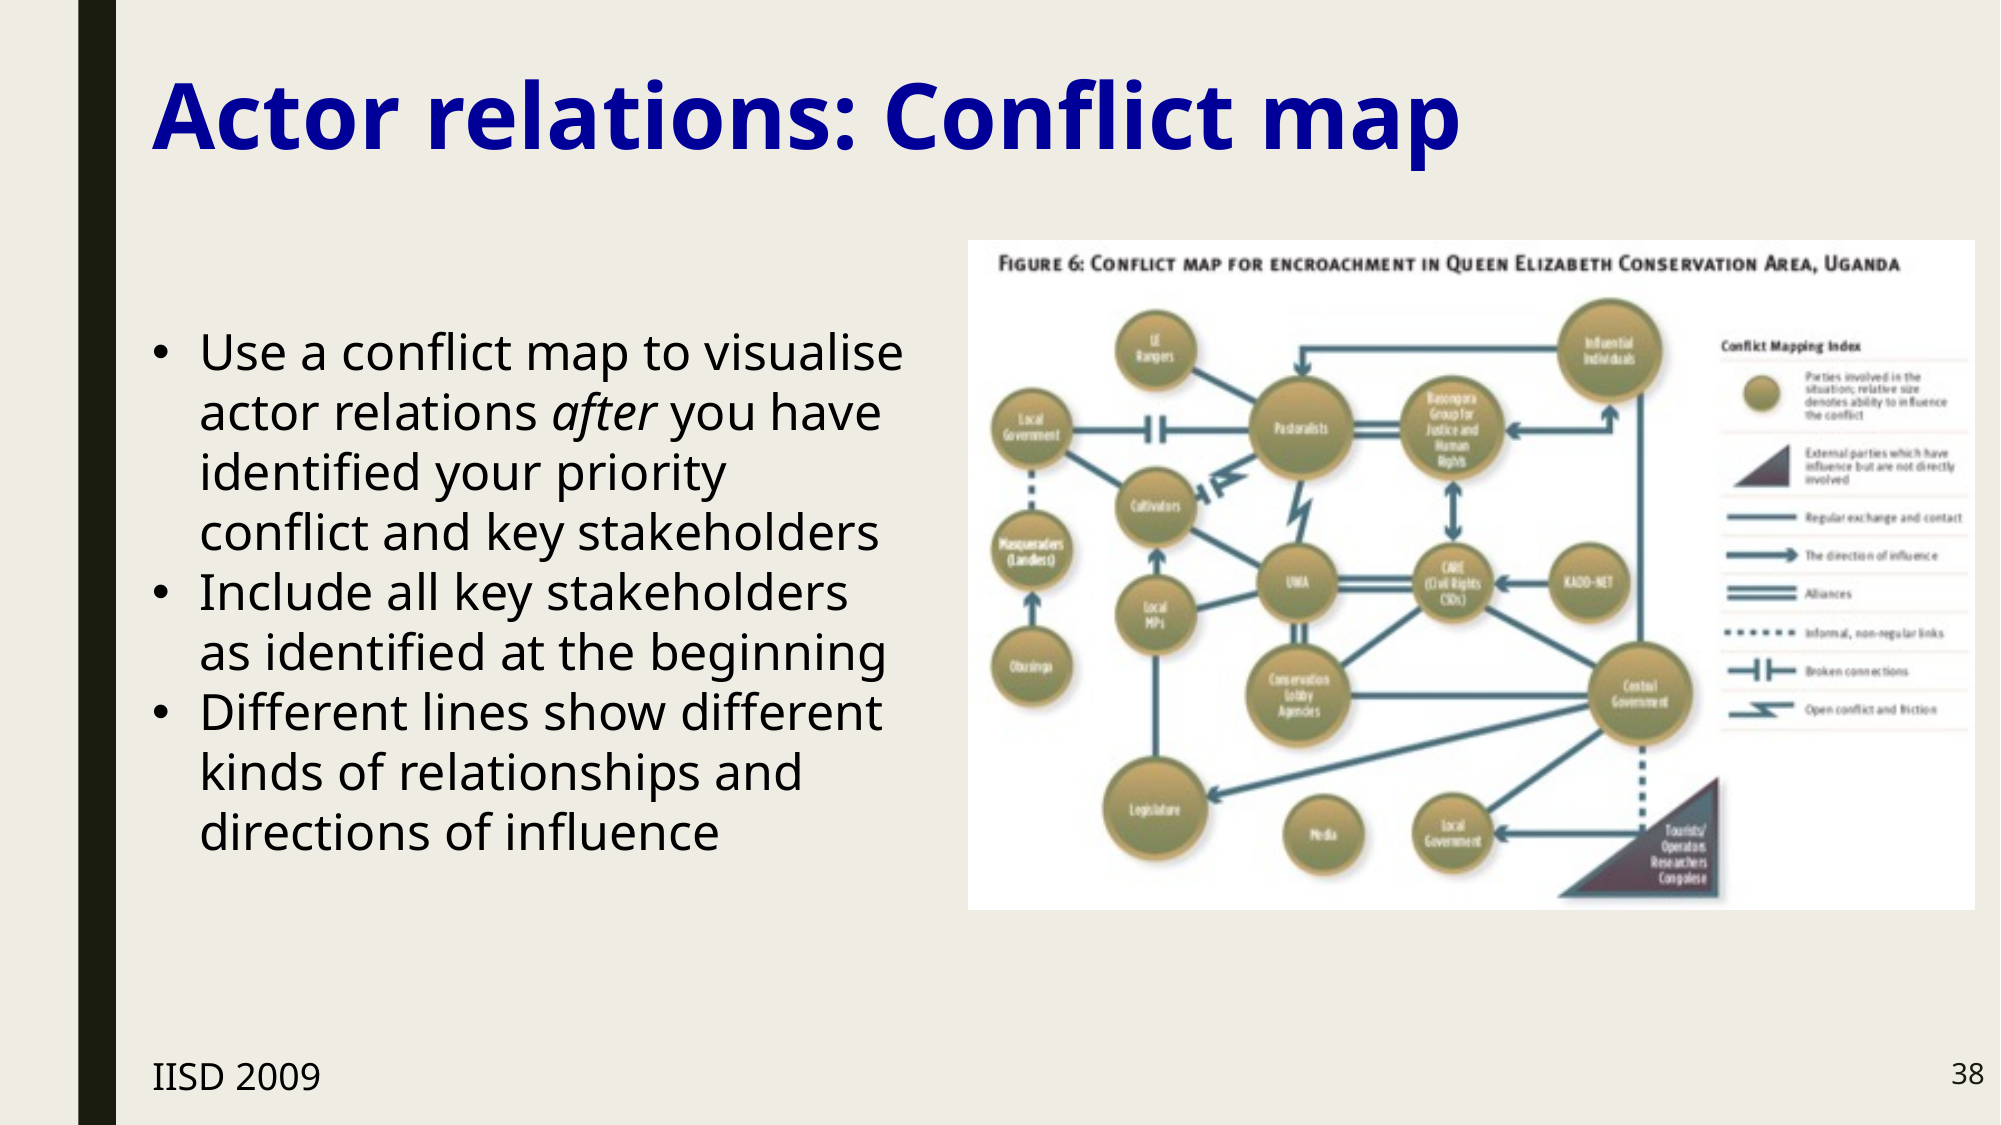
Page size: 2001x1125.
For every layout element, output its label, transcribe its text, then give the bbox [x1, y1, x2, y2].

text_box Use a conflict map to visualise actor relations after you have identified your priority conflict and key stakeholders Include all key stakeholders as identified at the beginning Different lines show different kinds of relationships and directions of influence [137, 313, 922, 869]
text_box IISD 2009 [137, 1045, 1884, 1106]
picture [968, 240, 1975, 910]
slide_number 38 [1884, 1024, 2000, 1125]
title Actor relations: Conflict map [137, 63, 1686, 199]
